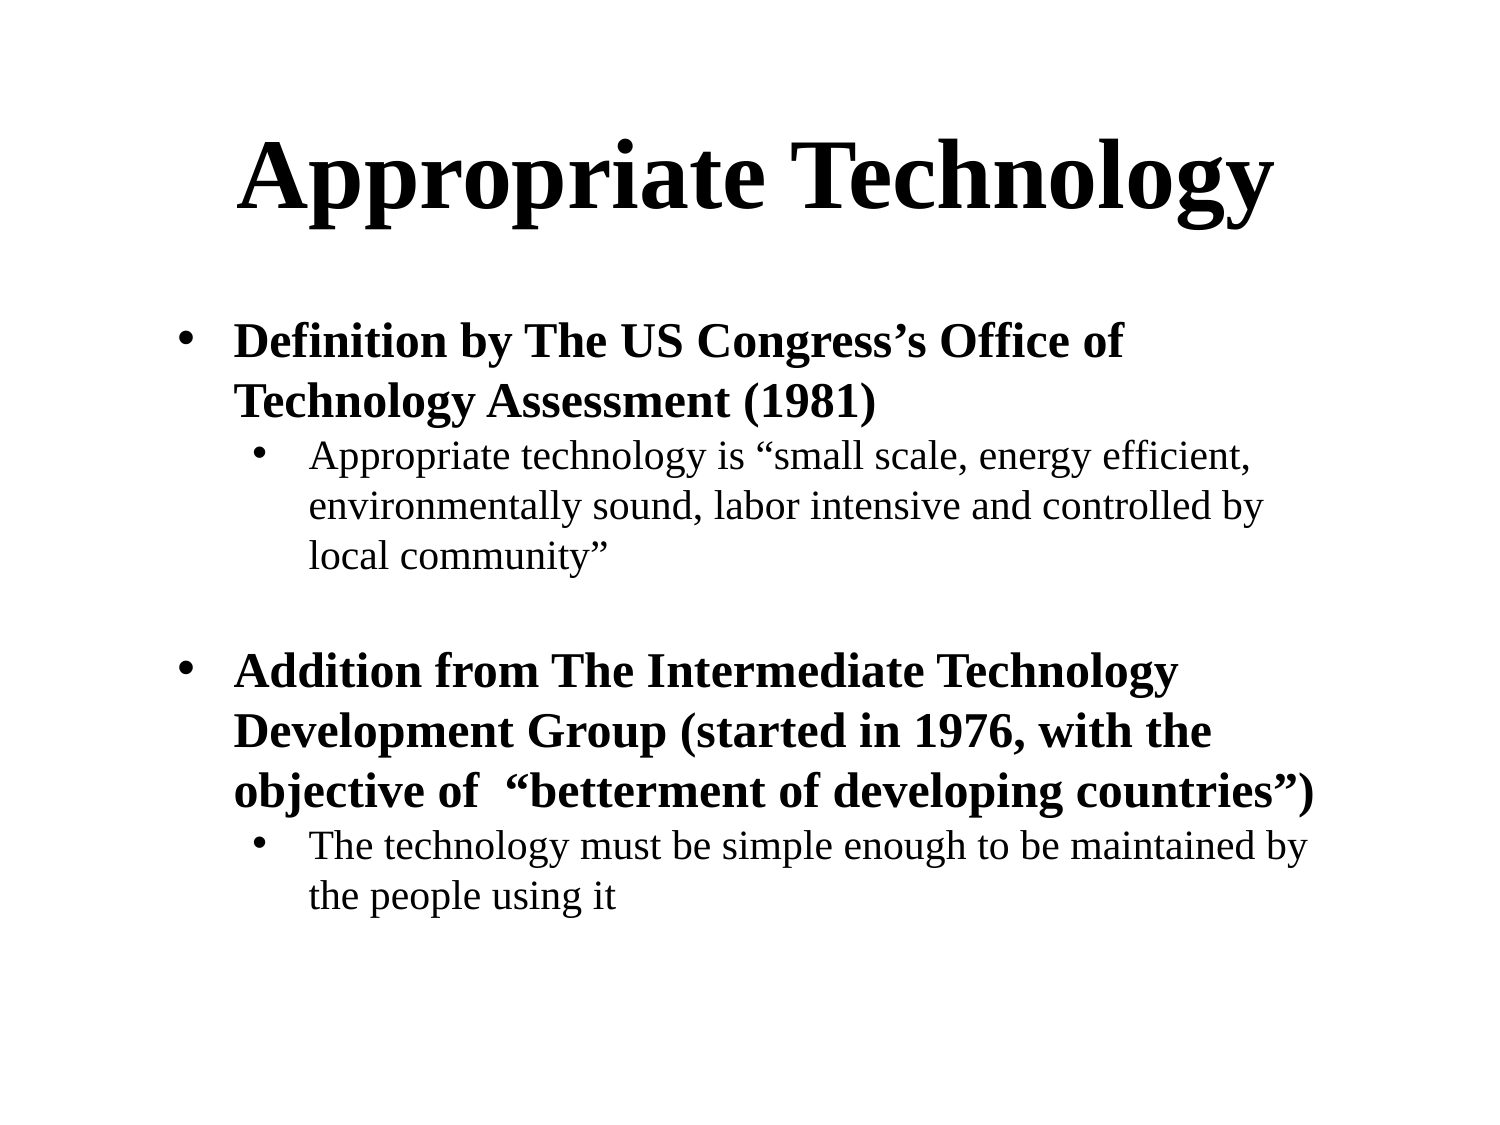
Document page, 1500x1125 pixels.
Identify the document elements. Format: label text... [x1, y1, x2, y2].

text_box Definition by The US Congress’s Office of Technology Assessment (1981) Appropriate technology is “small scale, energy efficient, environmentally sound, labor intensive and controlled by local community” Addition from The Intermediate Technology Development Group (started in 1976, with the objective of “betterment of developing countries”) The technology must be simple enough to be maintained by the people using it [162, 299, 1350, 970]
title Appropriate Technology [34, 87, 1479, 250]
